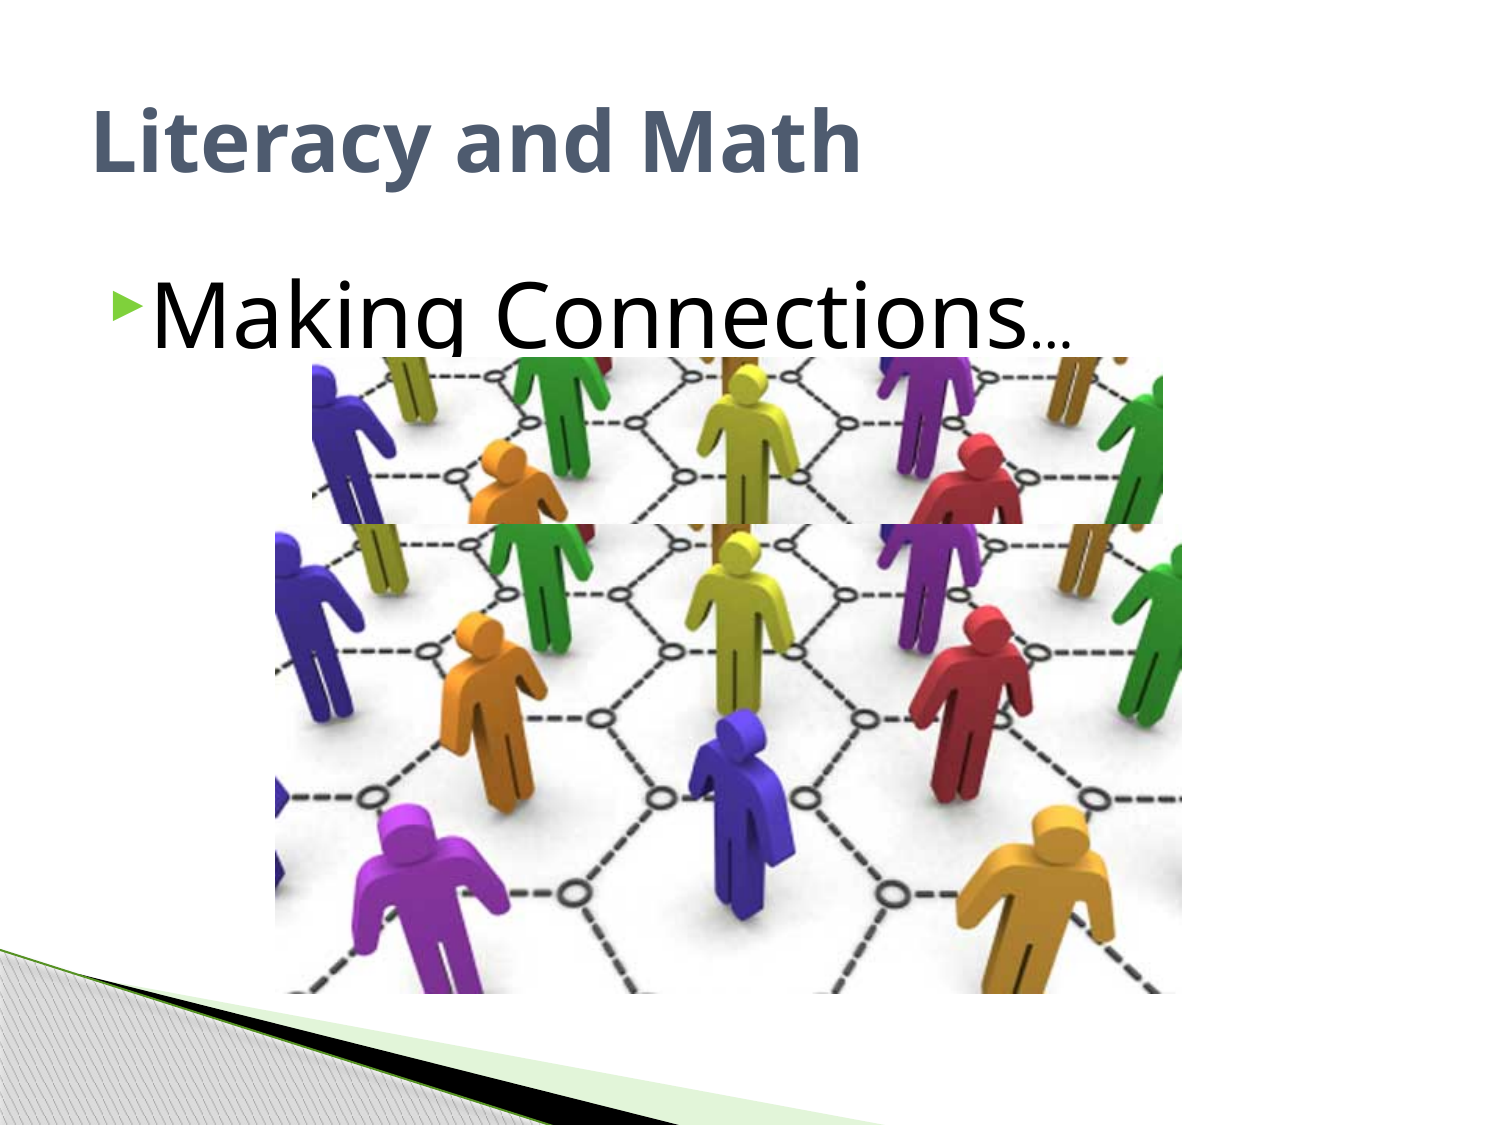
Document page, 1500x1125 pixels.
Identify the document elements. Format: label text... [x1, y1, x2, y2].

picture [274, 356, 1182, 994]
list Making Connections… [75, 249, 1425, 986]
title Literacy and Math [75, 45, 1425, 233]
